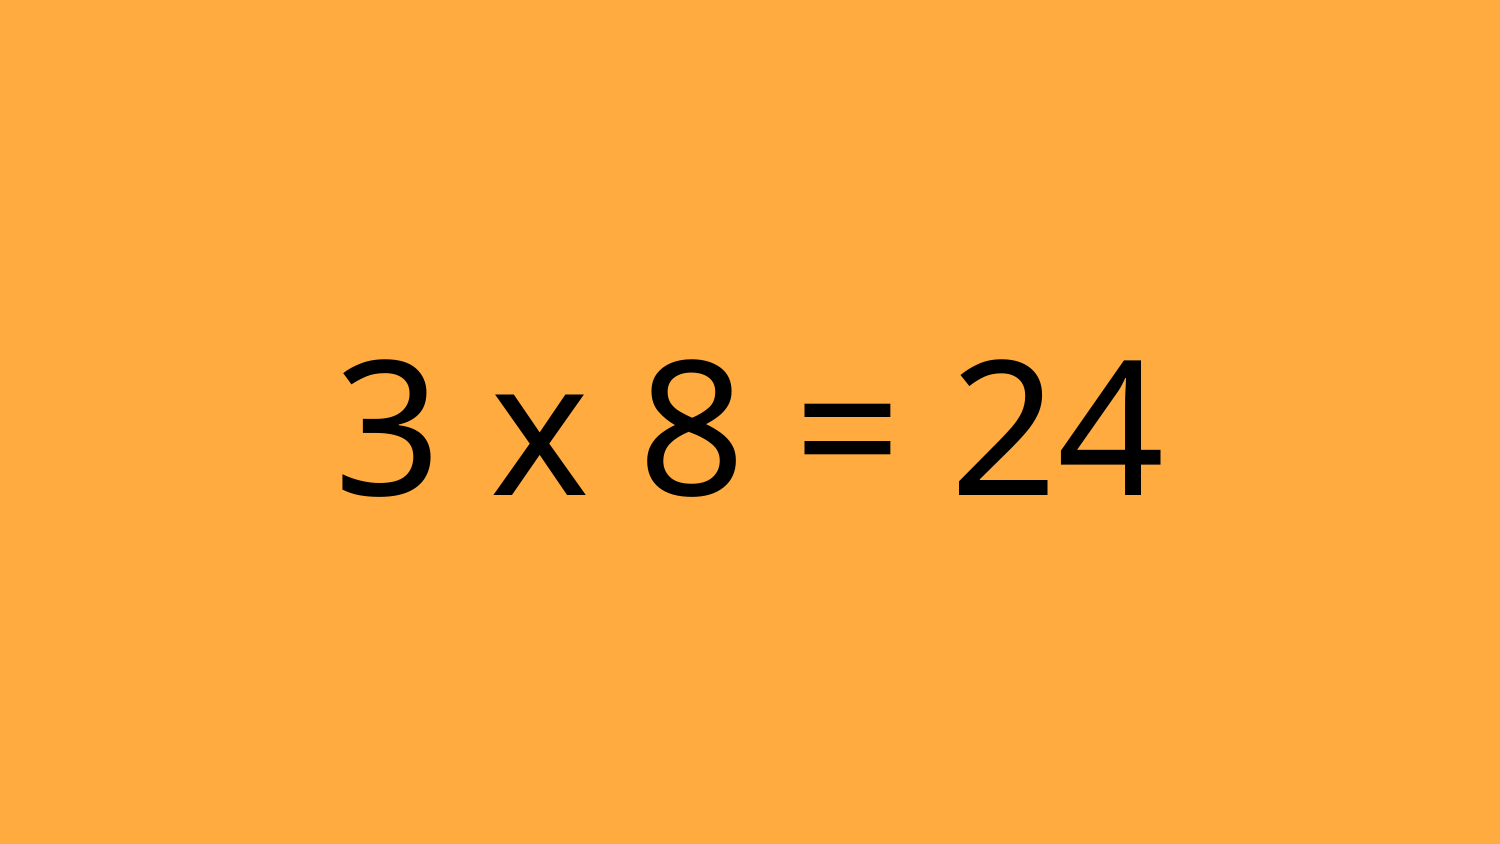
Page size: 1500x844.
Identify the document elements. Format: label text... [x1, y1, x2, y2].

text_box 3 x 8 = 24 [0, 293, 1500, 548]
